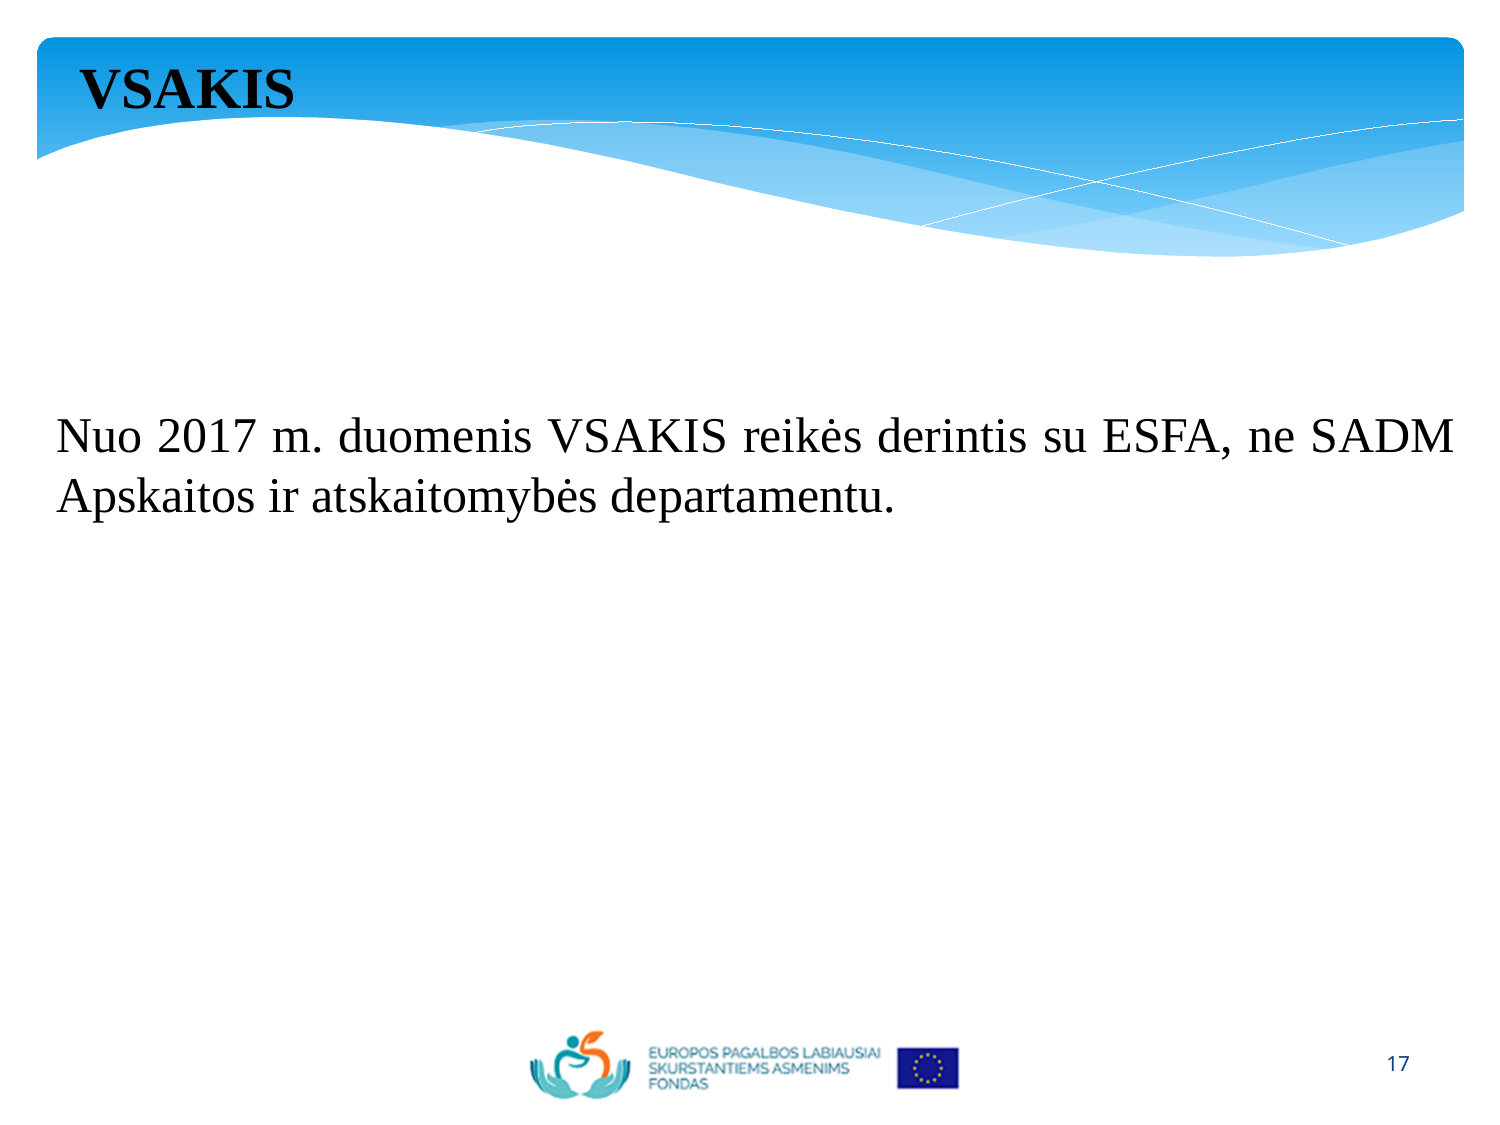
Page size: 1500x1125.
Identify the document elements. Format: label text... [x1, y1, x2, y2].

text_box [41, 217, 1447, 275]
picture [522, 1019, 970, 1110]
slide_number 17 [1234, 1035, 1425, 1095]
text_box VSAKIS [64, 42, 1500, 128]
text_box Nuo 2017 m. duomenis VSAKIS reikės derintis su ESFA, ne SADM Apskaitos ir atskaitomybės departamentu. [41, 275, 1471, 530]
